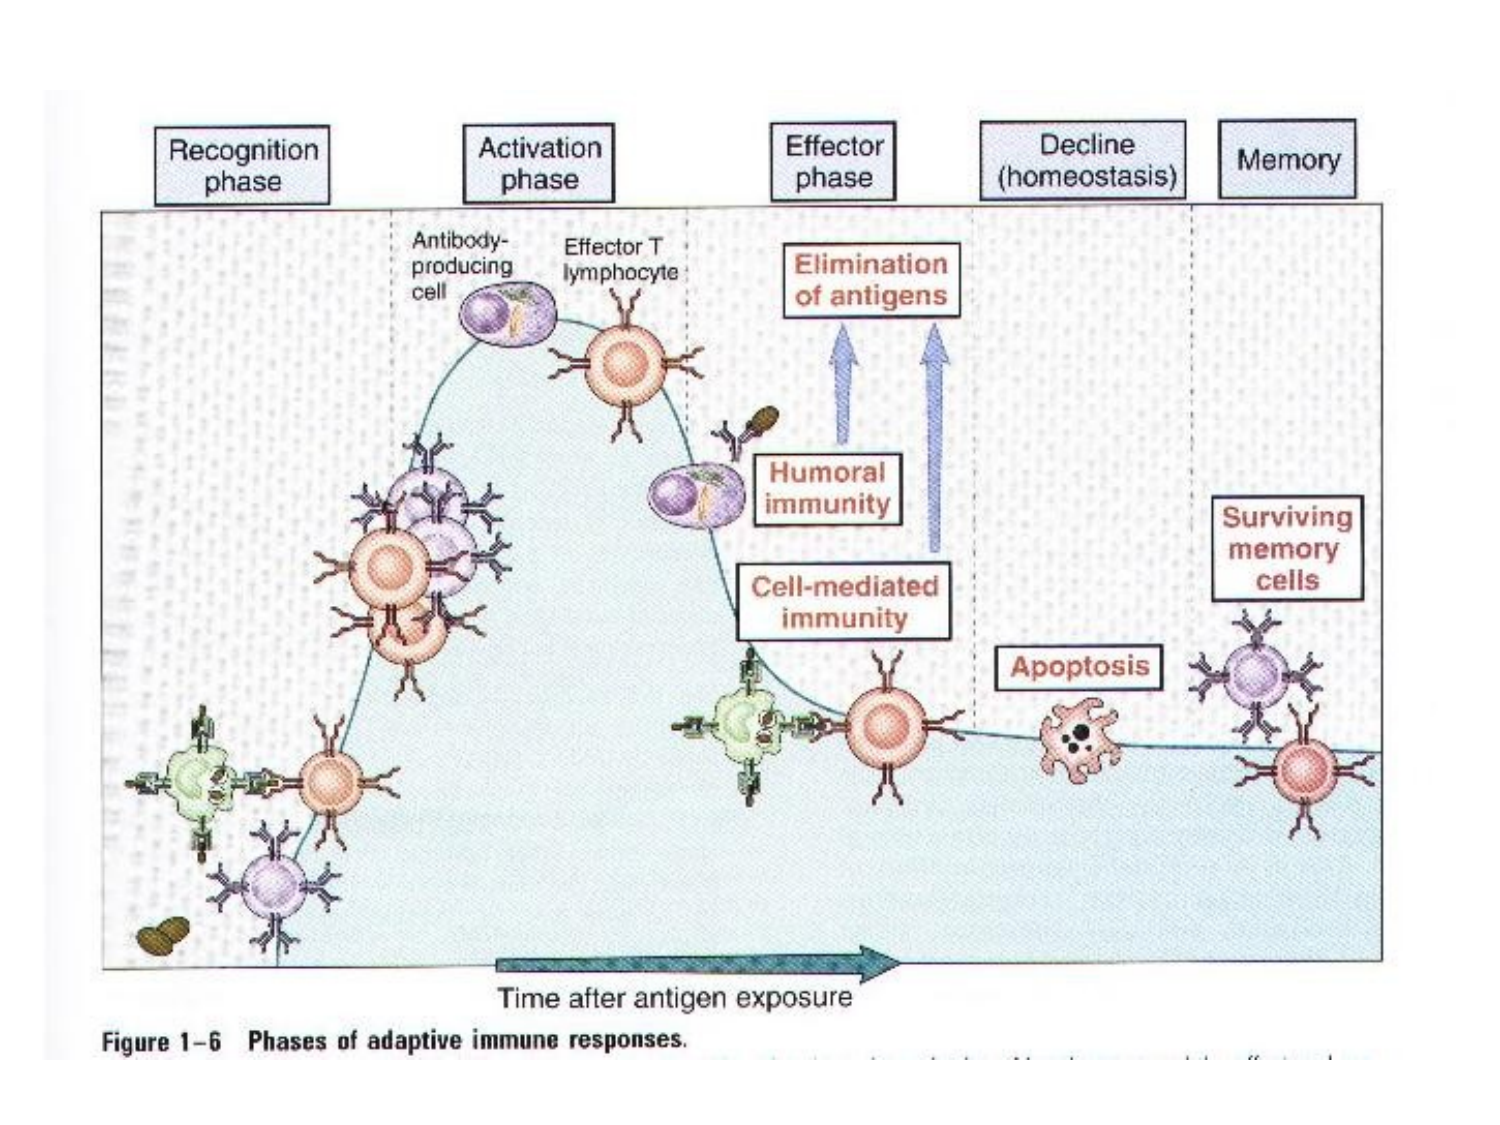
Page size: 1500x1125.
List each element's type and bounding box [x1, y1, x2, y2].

text_box [41, 90, 1456, 1060]
